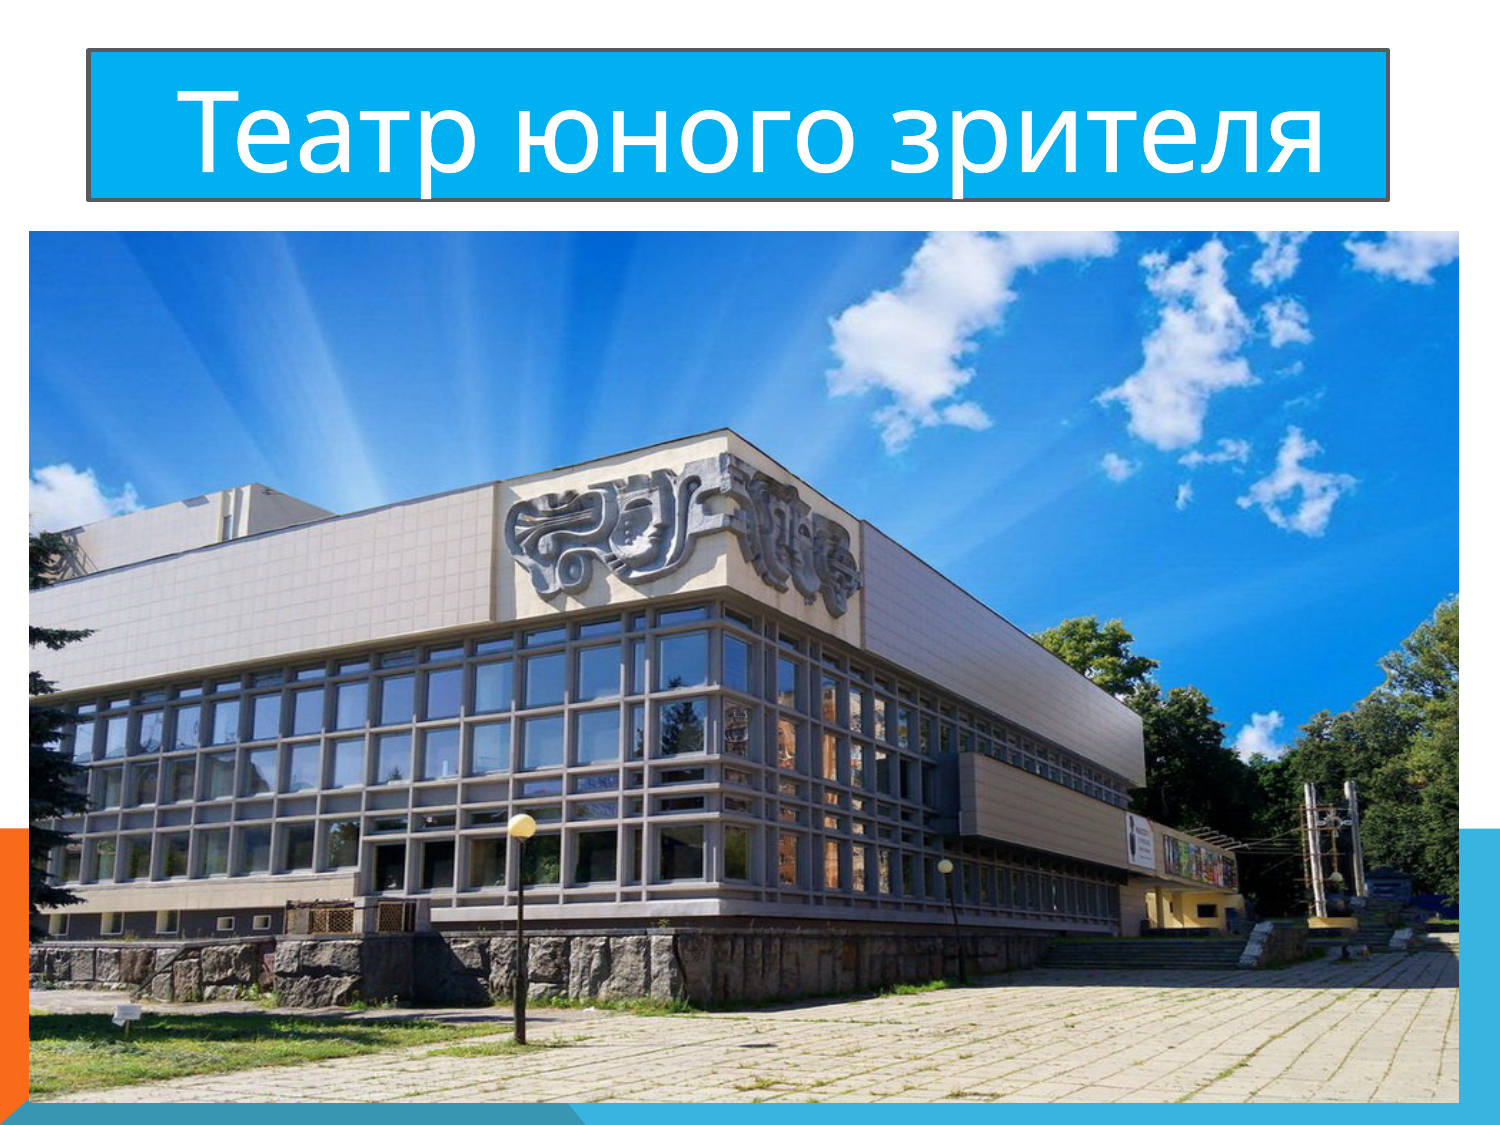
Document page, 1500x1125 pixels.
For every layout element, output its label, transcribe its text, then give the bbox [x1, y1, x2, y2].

text_box [86, 48, 1390, 202]
text_box Театр юного зрителя [161, 51, 1345, 202]
picture [29, 231, 1459, 1103]
